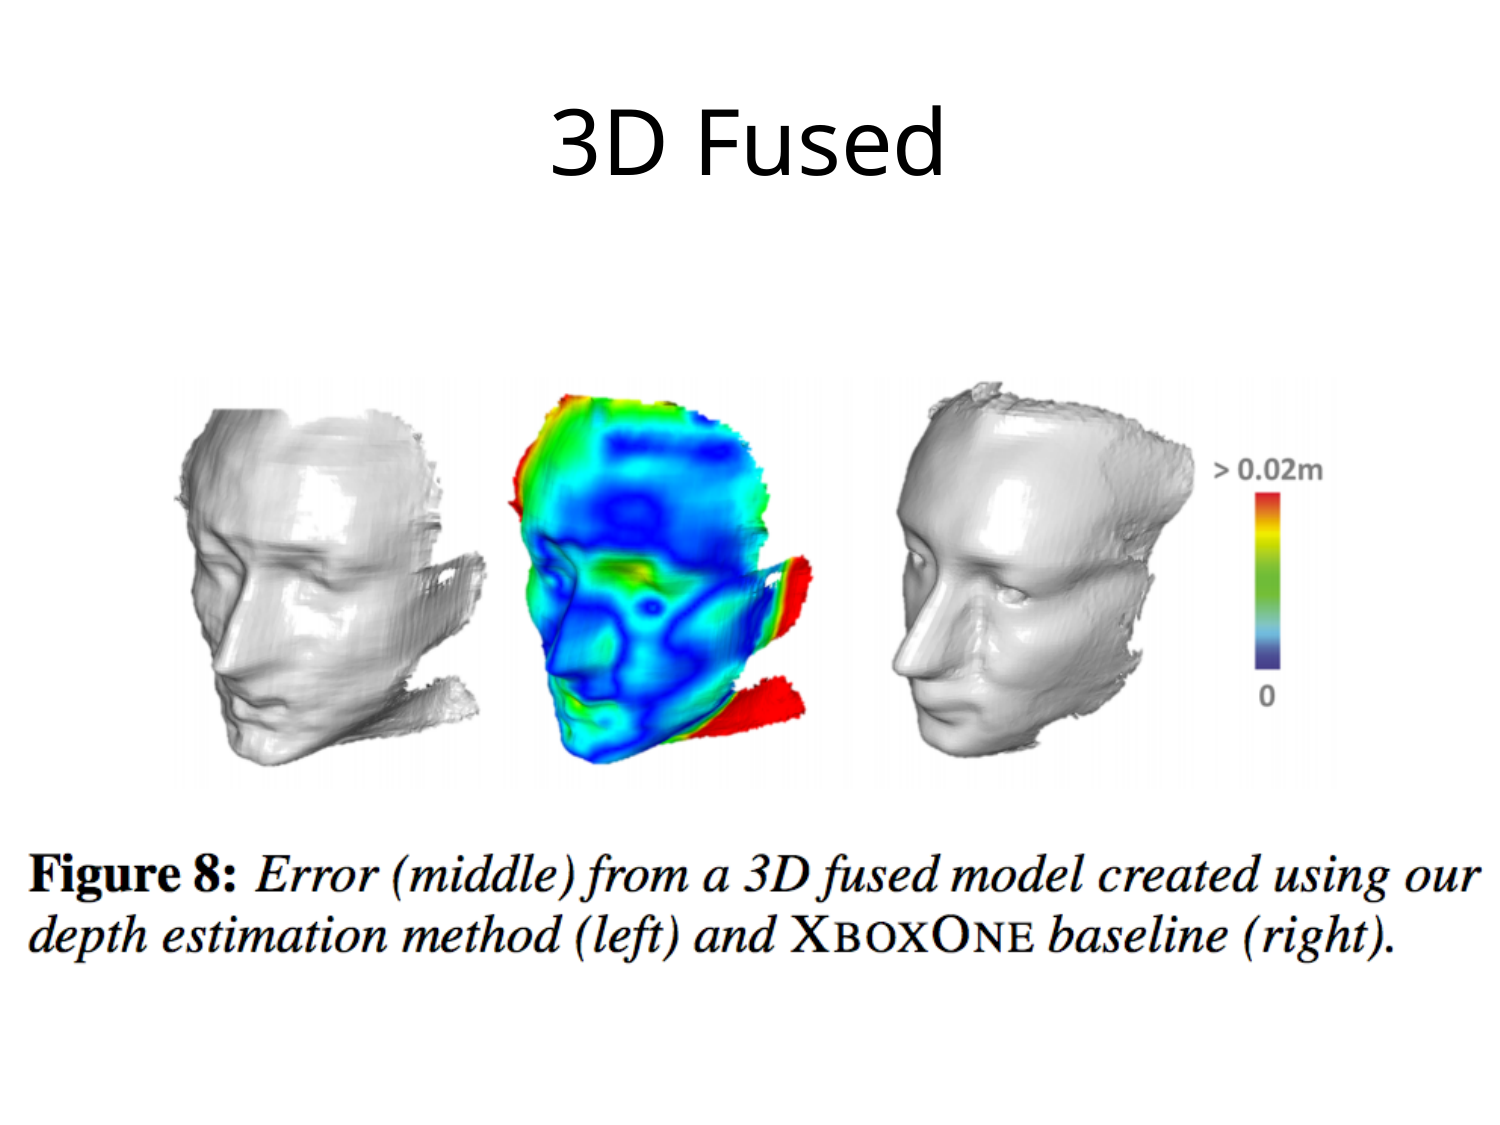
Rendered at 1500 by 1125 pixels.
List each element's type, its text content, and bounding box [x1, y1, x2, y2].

picture [0, 376, 1500, 978]
title 3D Fused [75, 45, 1425, 233]
